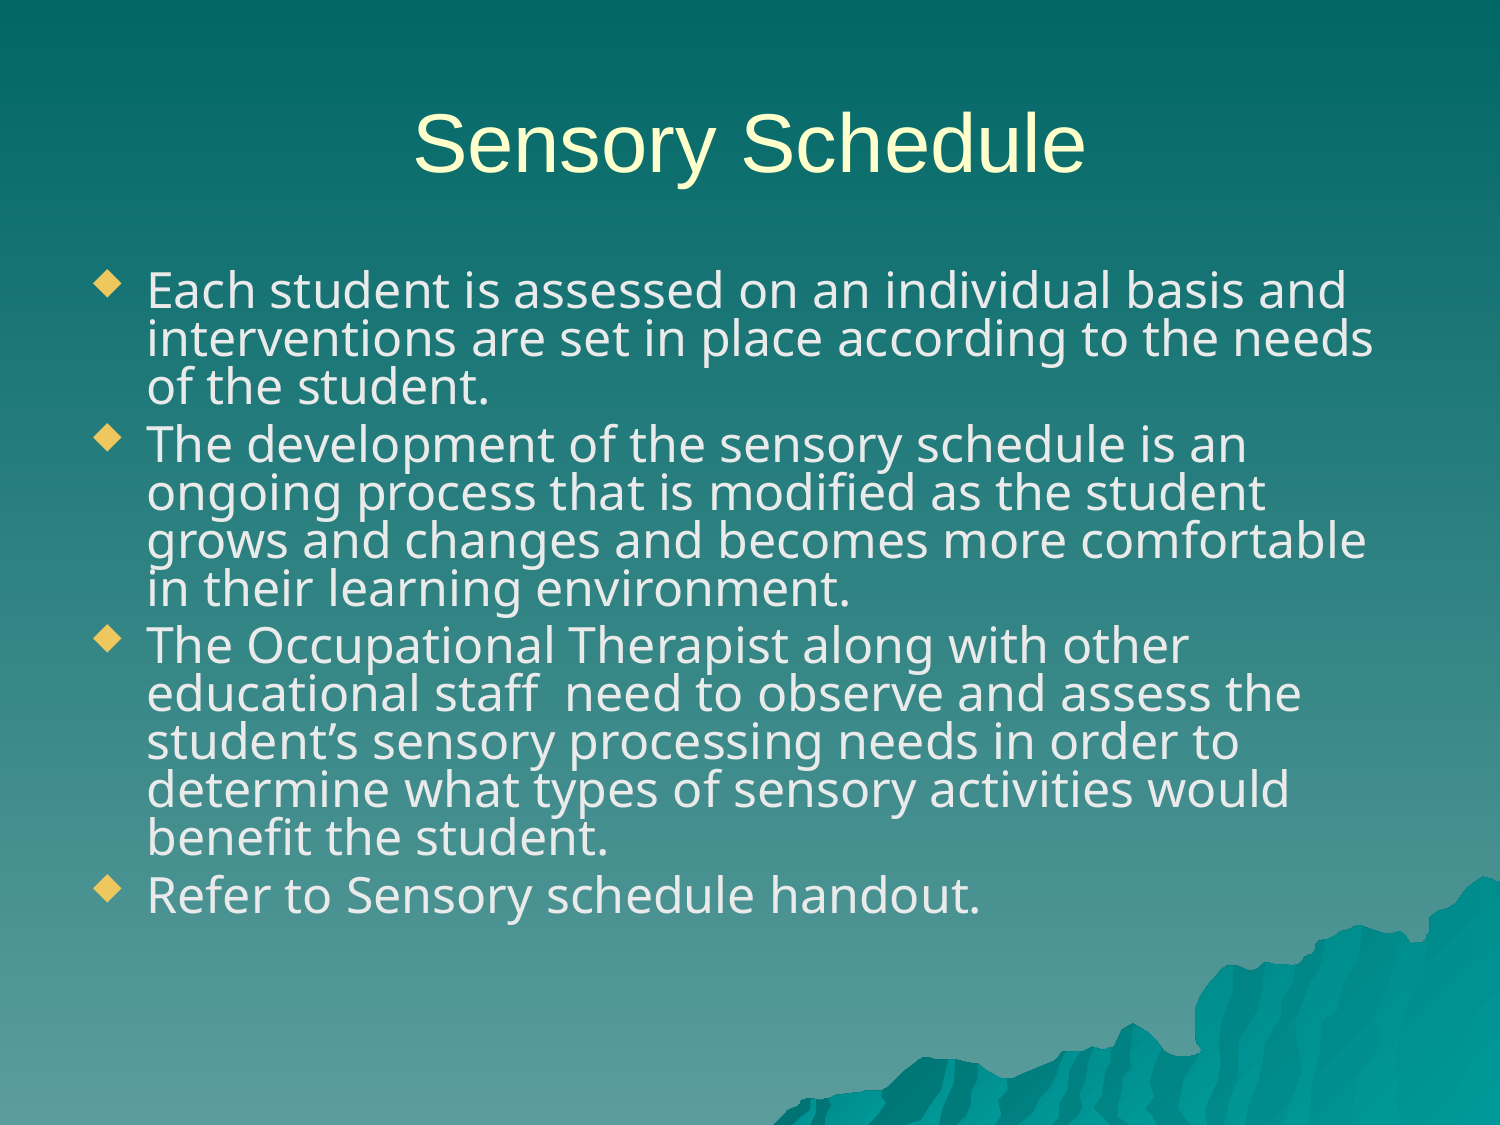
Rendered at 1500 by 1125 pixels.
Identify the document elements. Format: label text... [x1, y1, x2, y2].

title Sensory Schedule [74, 45, 1426, 233]
list Each student is assessed on an individual basis and interventions are set in place according to the needs of the student. The development of the sensory schedule is an ongoing process that is modified as the student grows and changes and becomes more comfortable in their learning environment. The Occupational Therapist along with other educational staff need to observe and assess the student’s sensory processing needs in order to determine what types of sensory activities would benefit the student. Refer to Sensory schedule handout. [74, 262, 1426, 1006]
